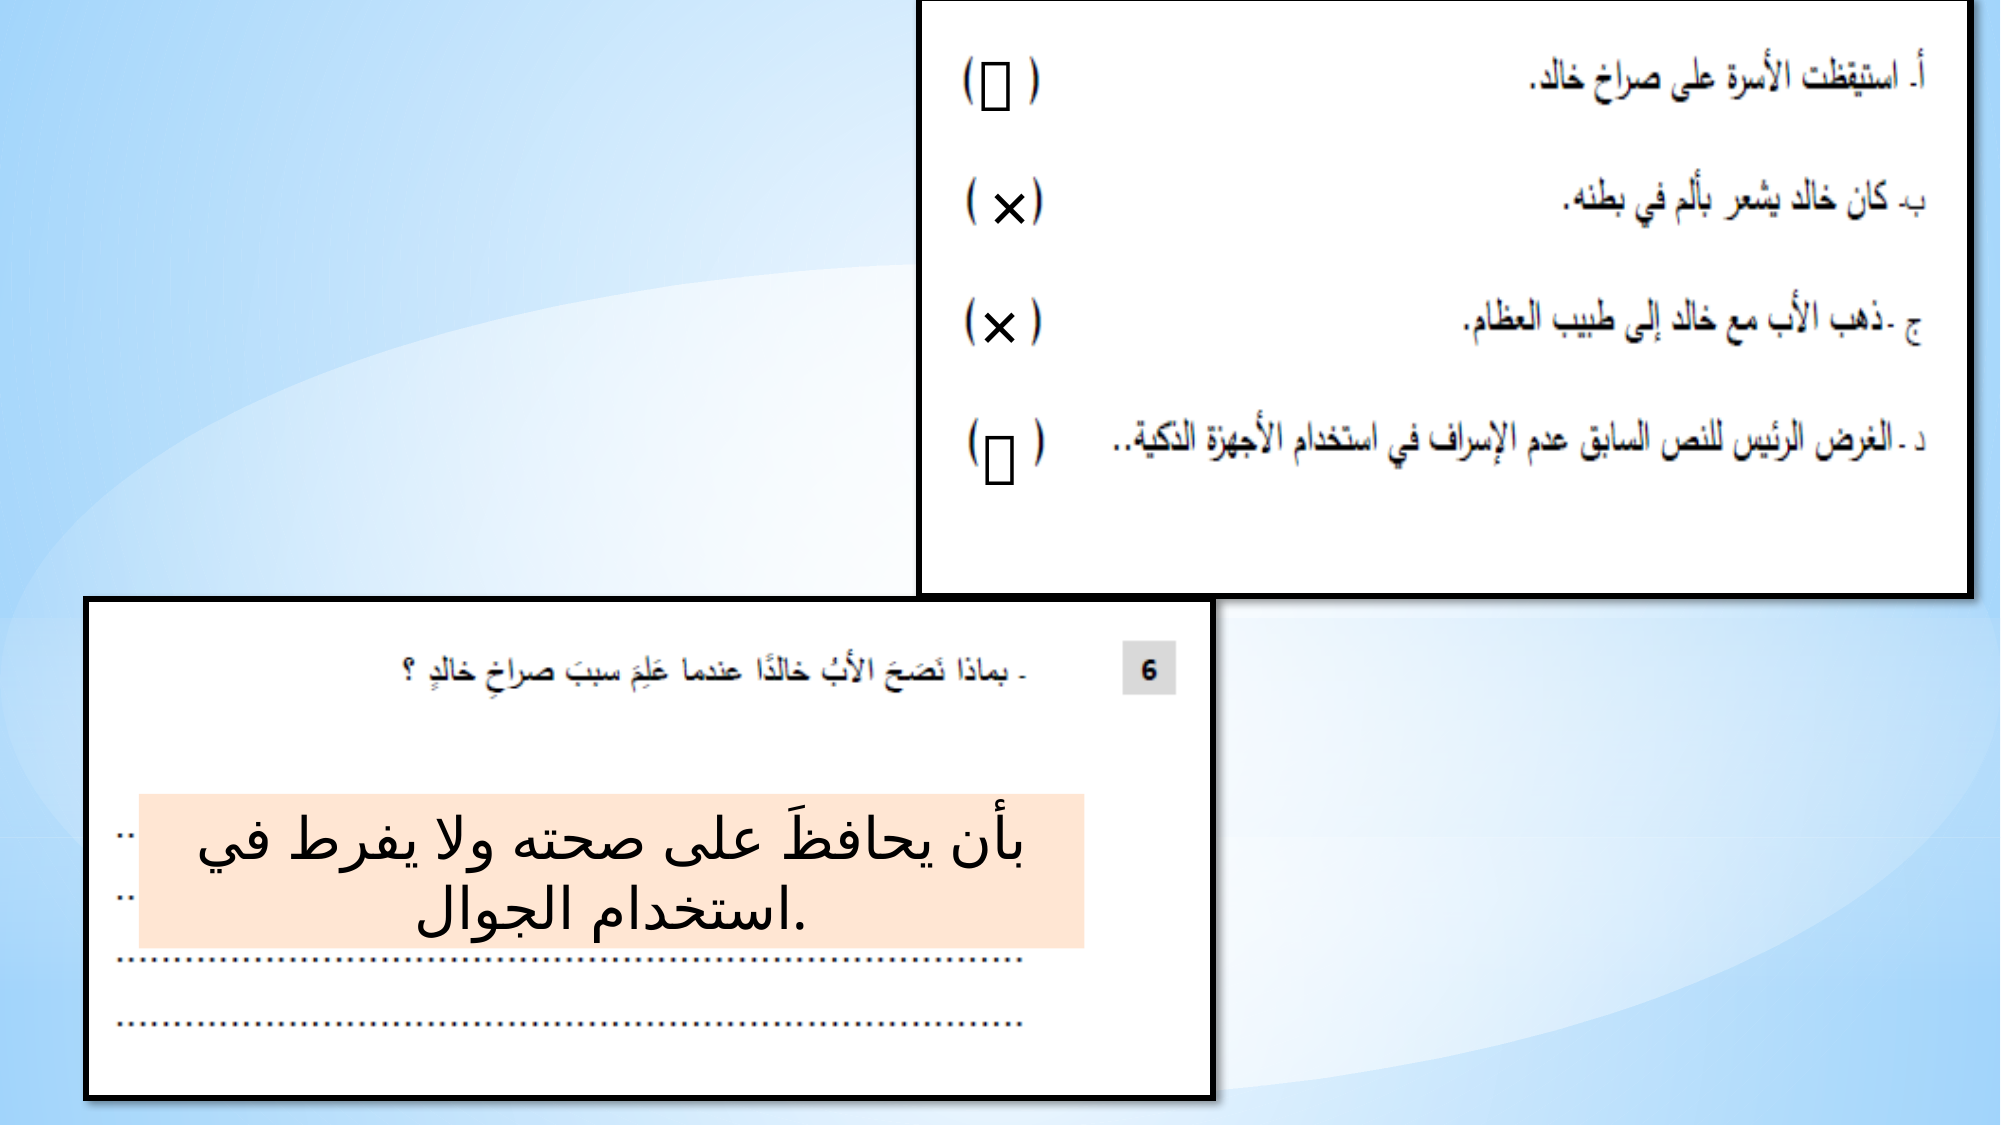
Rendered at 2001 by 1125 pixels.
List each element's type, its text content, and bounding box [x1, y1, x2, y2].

slide_number 19 [1227, 1012, 1234, 1073]
text_box × [911, 276, 915, 374]
text_box  [911, 408, 915, 506]
picture [88, 602, 1210, 1096]
text_box  [908, 34, 915, 132]
picture [921, 1, 1968, 593]
